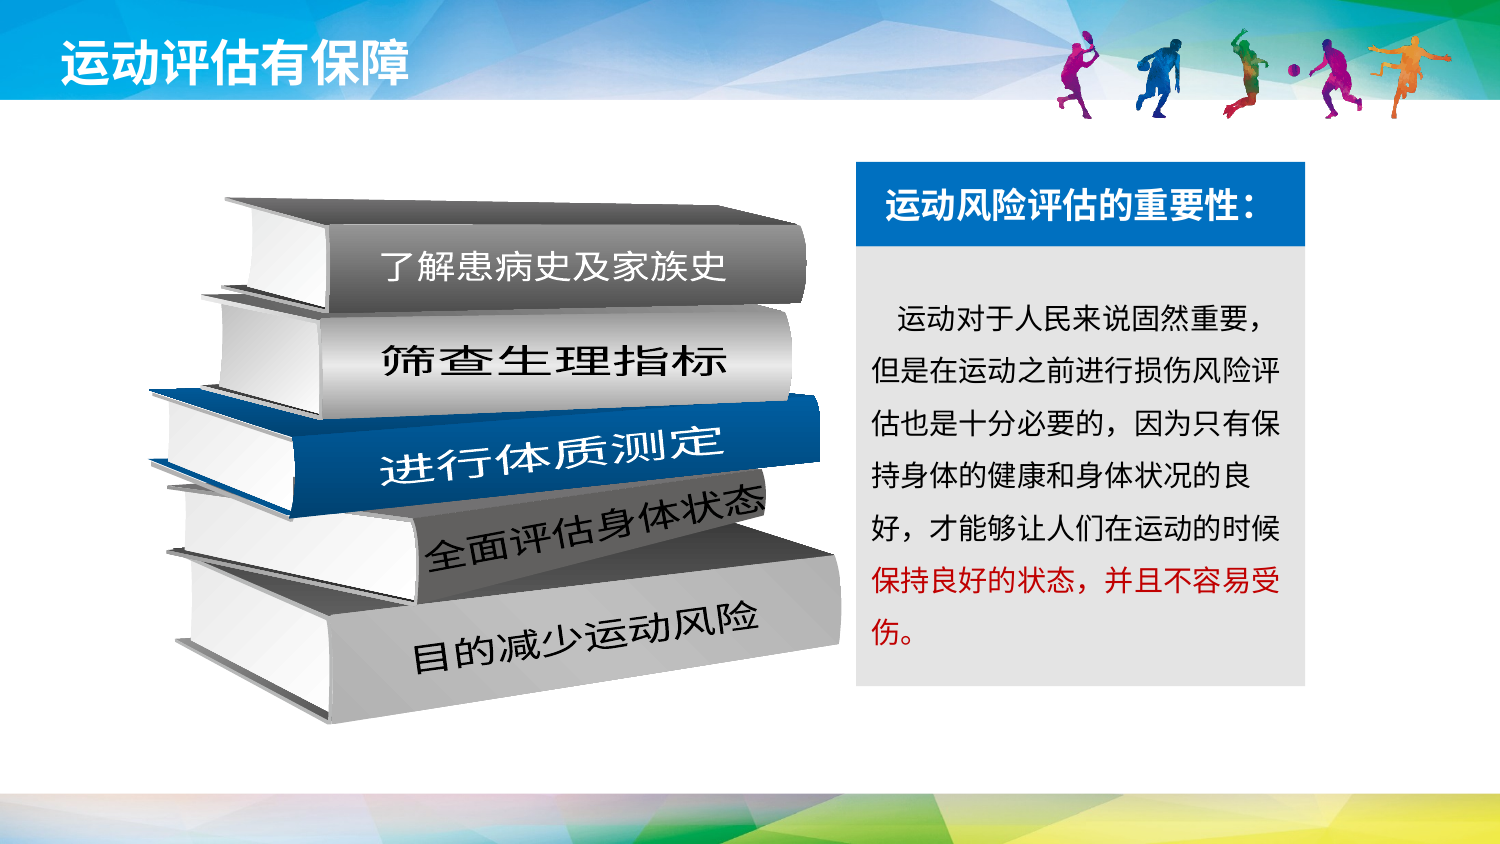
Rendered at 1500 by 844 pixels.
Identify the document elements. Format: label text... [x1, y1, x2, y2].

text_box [220, 197, 815, 314]
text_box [172, 501, 848, 725]
picture [0, 794, 1500, 844]
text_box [200, 290, 801, 420]
picture [317, 0, 1500, 119]
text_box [855, 161, 1306, 687]
text_box 运动评估有保障 [45, 24, 426, 99]
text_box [147, 376, 825, 523]
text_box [166, 531, 770, 607]
